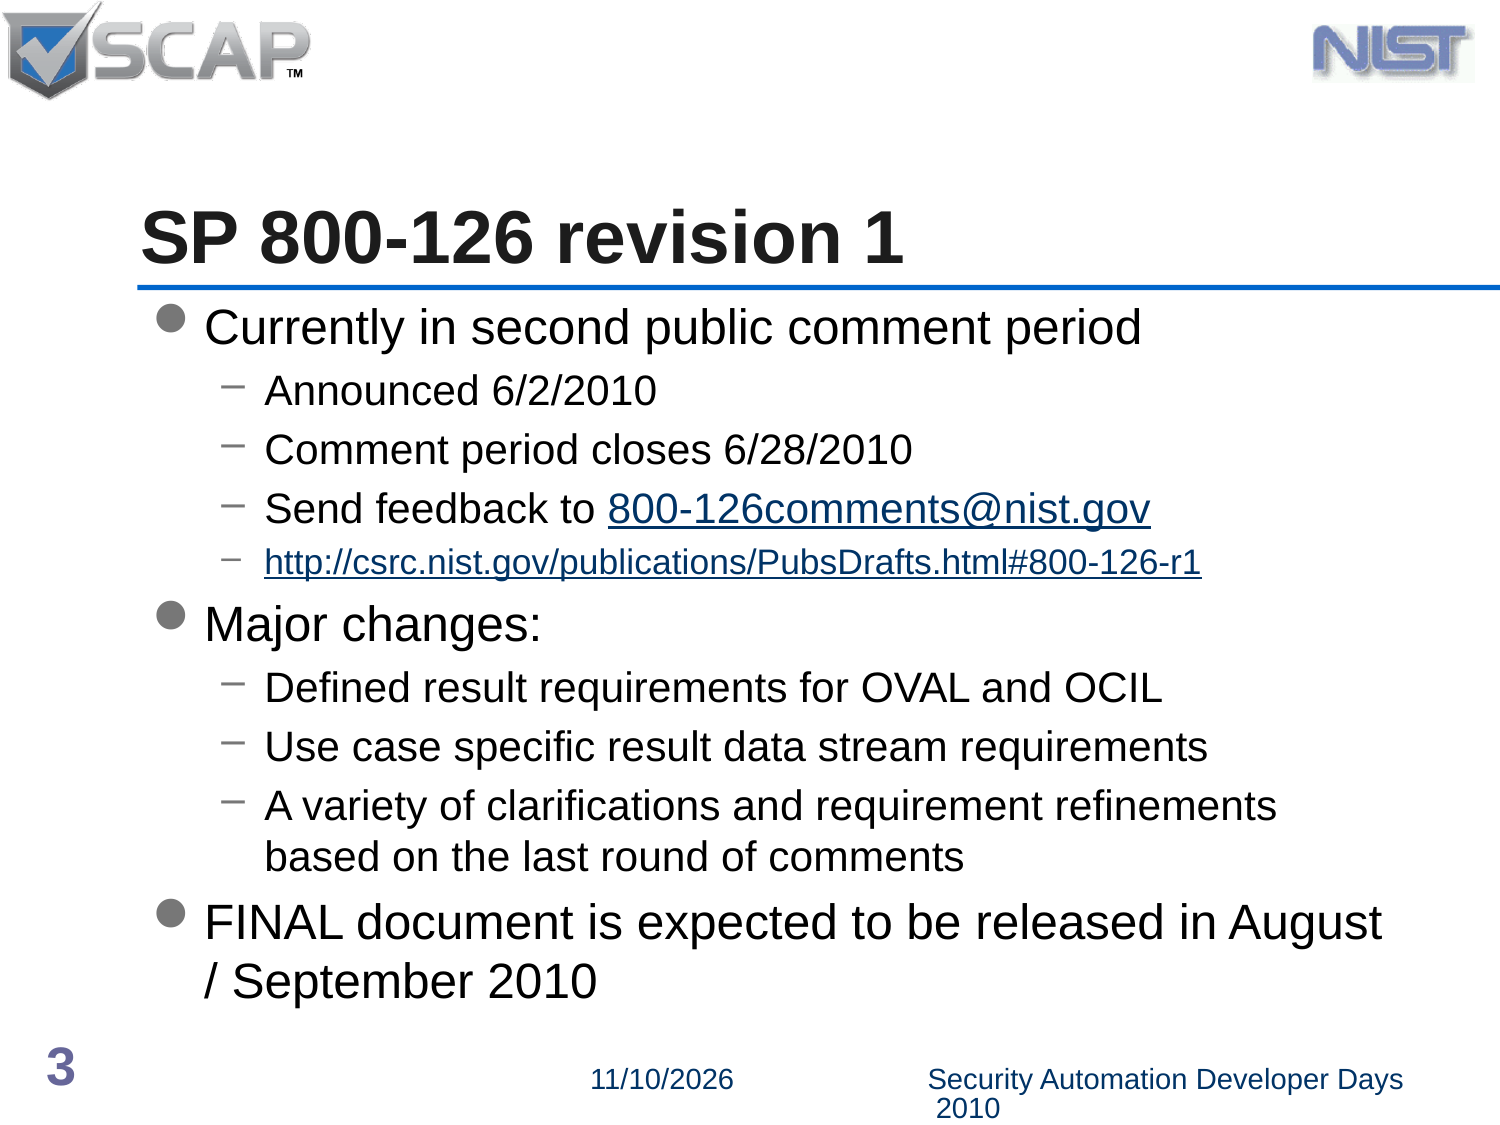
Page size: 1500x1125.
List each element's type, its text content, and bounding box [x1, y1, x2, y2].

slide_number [399, 1024, 750, 1104]
list Currently in second public comment period Announced 6/2/2010 Comment period closes 6/28/2010 Send feedback to 800-126comments@nist.gov http://csrc.nist.gov/publications/PubsDrafts.html#800-126-r1 Major changes: Defined result requirements for OVAL and OCIL Use case specific result data stream requirements A variety of clarifications and requirement refinements based on the last round of comments FINAL document is expected to be released in August / September 2010 [137, 287, 1400, 1026]
title SP 800-126 revision 1 [124, 99, 1426, 288]
picture [0, 0, 313, 103]
footer Security Automation Developer Days 2010 [912, 1024, 1426, 1104]
picture [1312, 24, 1475, 83]
slide_number 3 [13, 1023, 111, 1105]
